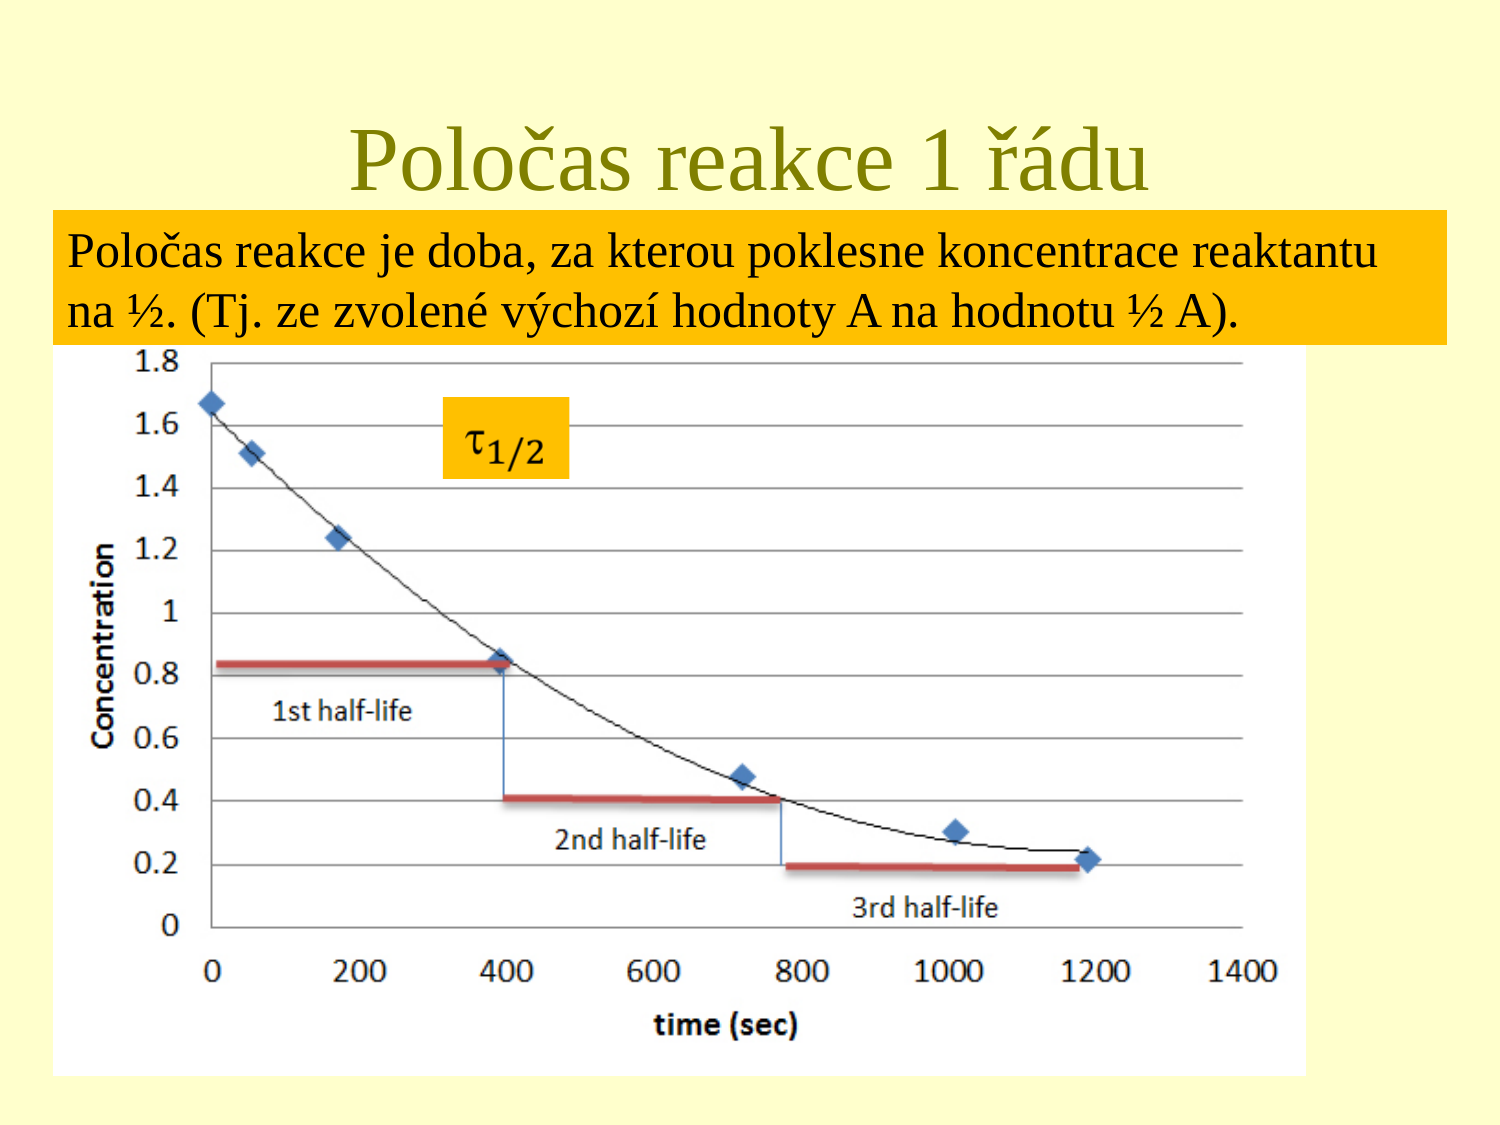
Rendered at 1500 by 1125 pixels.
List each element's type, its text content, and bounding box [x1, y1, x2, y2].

picture [52, 337, 1306, 1077]
text_box Poločas reakce je doba, za kterou poklesne koncentrace reaktantu na ½. (Tj. ze zvolené výchozí hodnoty A na hodnotu ½ A). [53, 210, 1447, 345]
title Poločas reakce 1 řádu [112, 99, 1388, 208]
